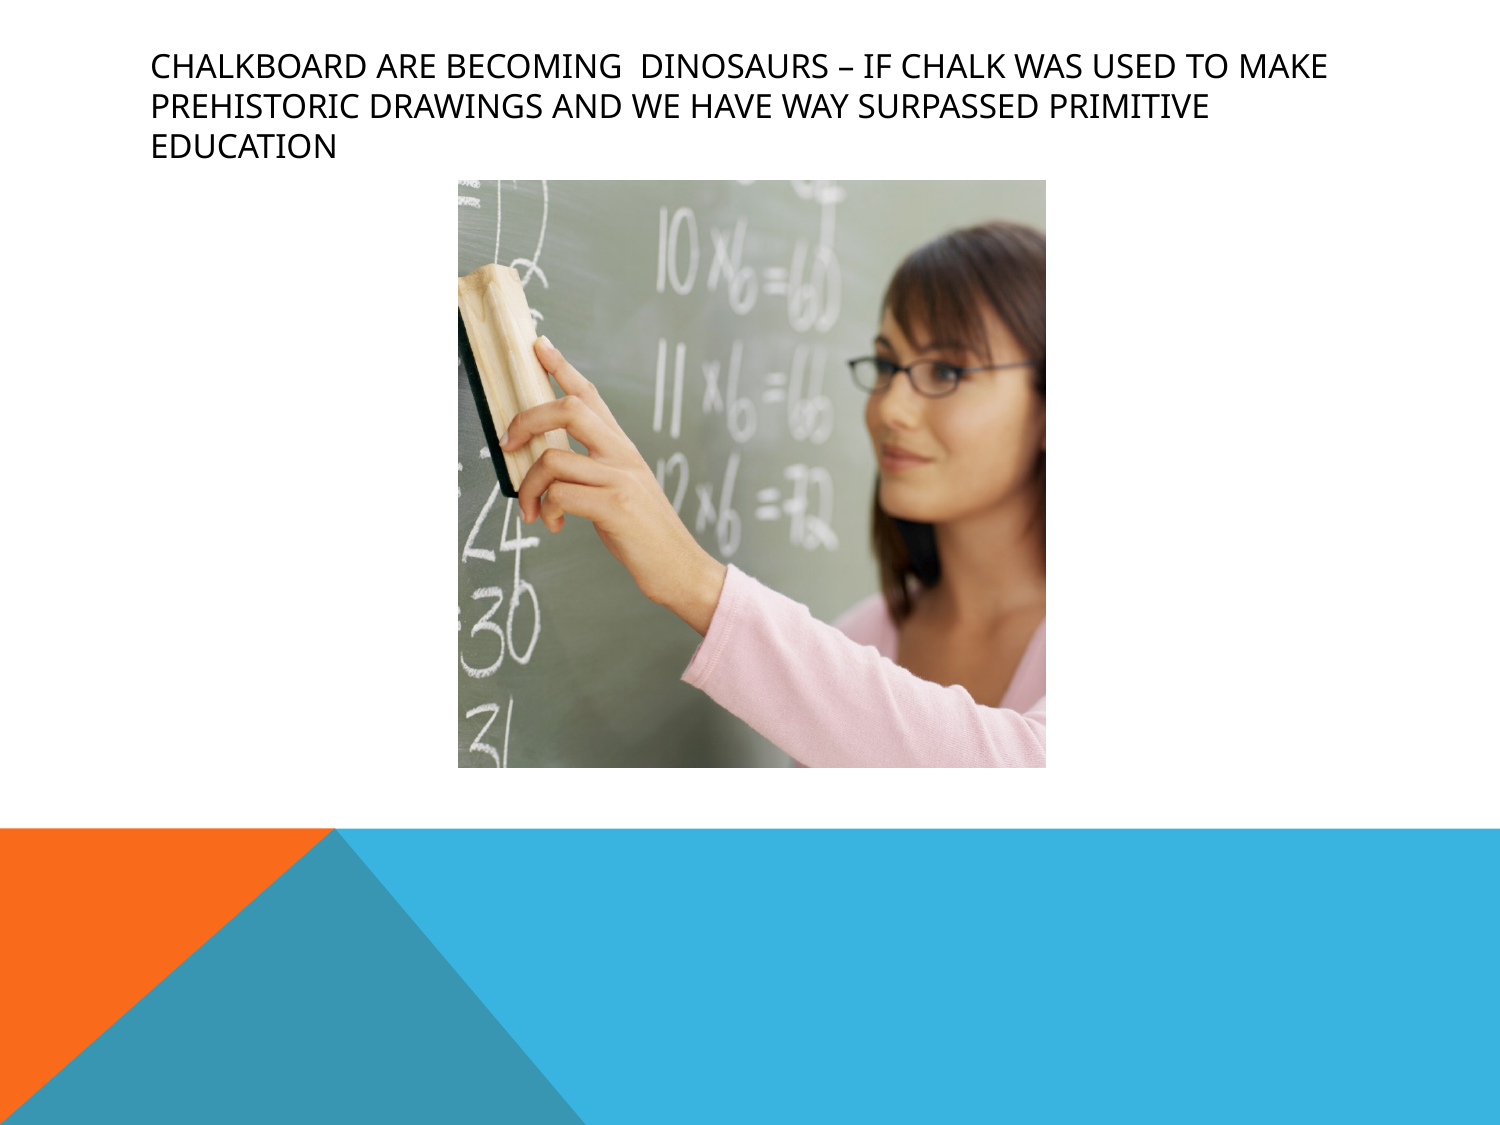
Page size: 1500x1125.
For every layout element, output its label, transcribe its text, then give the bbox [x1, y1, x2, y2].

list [457, 180, 1046, 768]
title Chalkboard are becoming DINOSAURS – if chalk was used to make prehistoric drawings and we have way surpassed primitive education [135, 60, 1369, 150]
